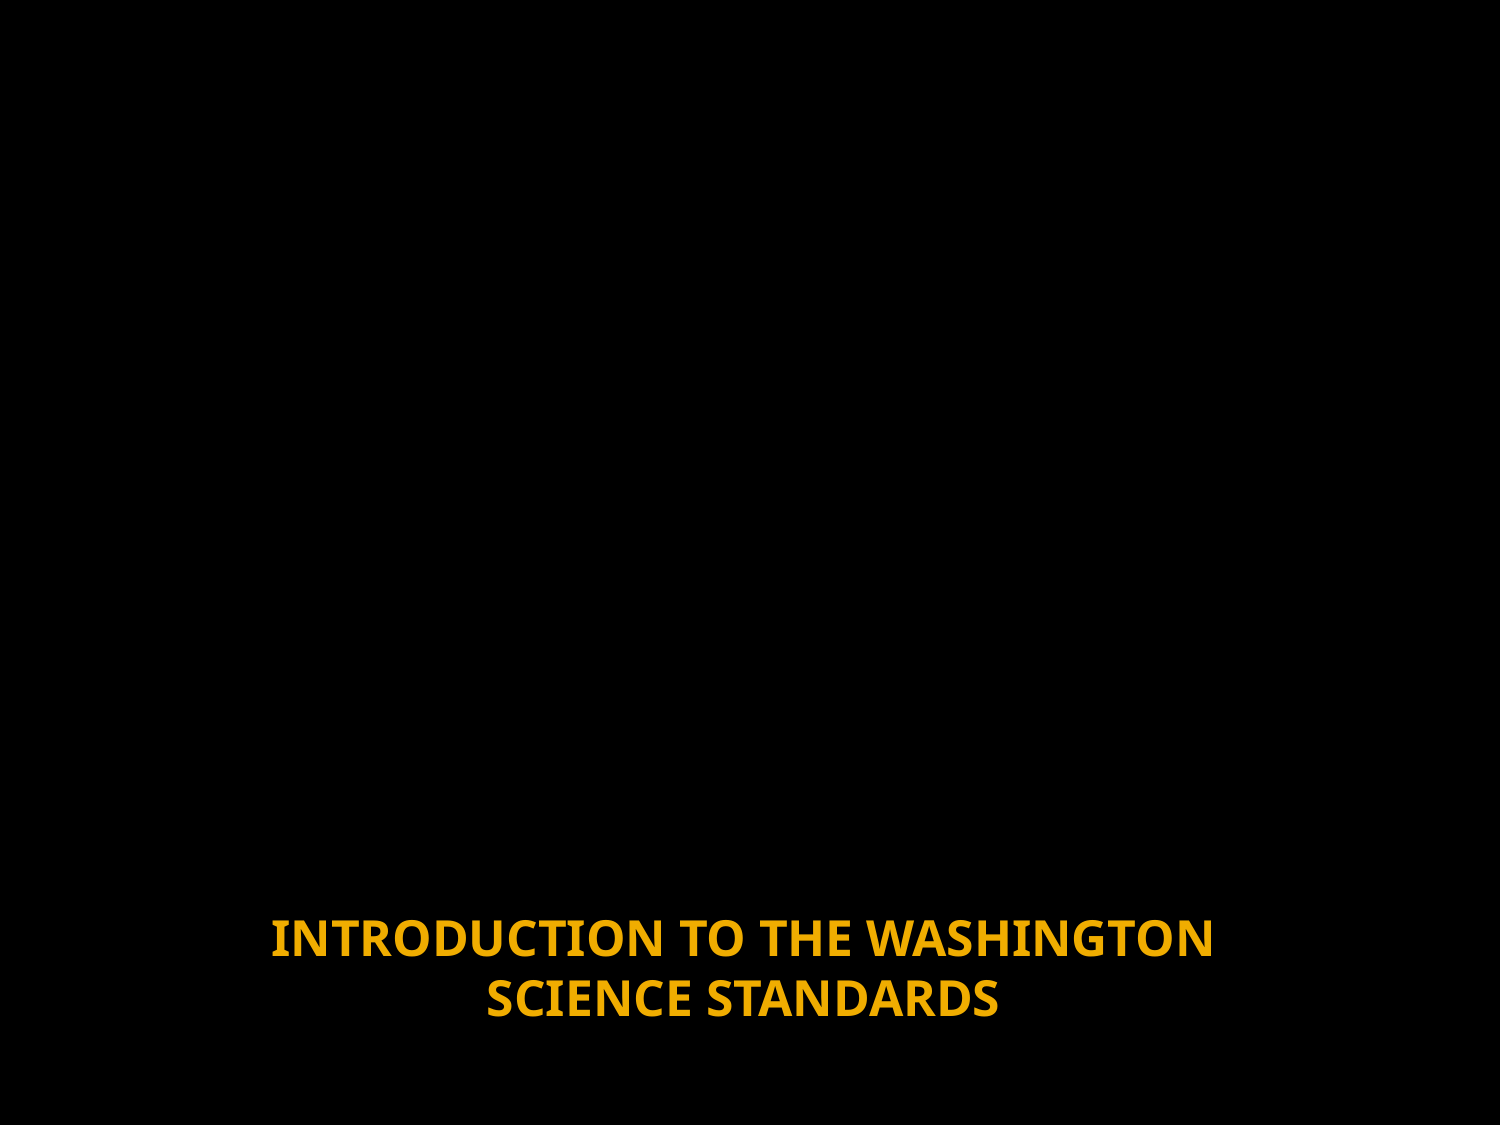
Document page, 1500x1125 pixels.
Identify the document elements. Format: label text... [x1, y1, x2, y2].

title INTRODUCTION TO THE WASHINGTON SCIENCE STANDARDS [87, 624, 1401, 1069]
